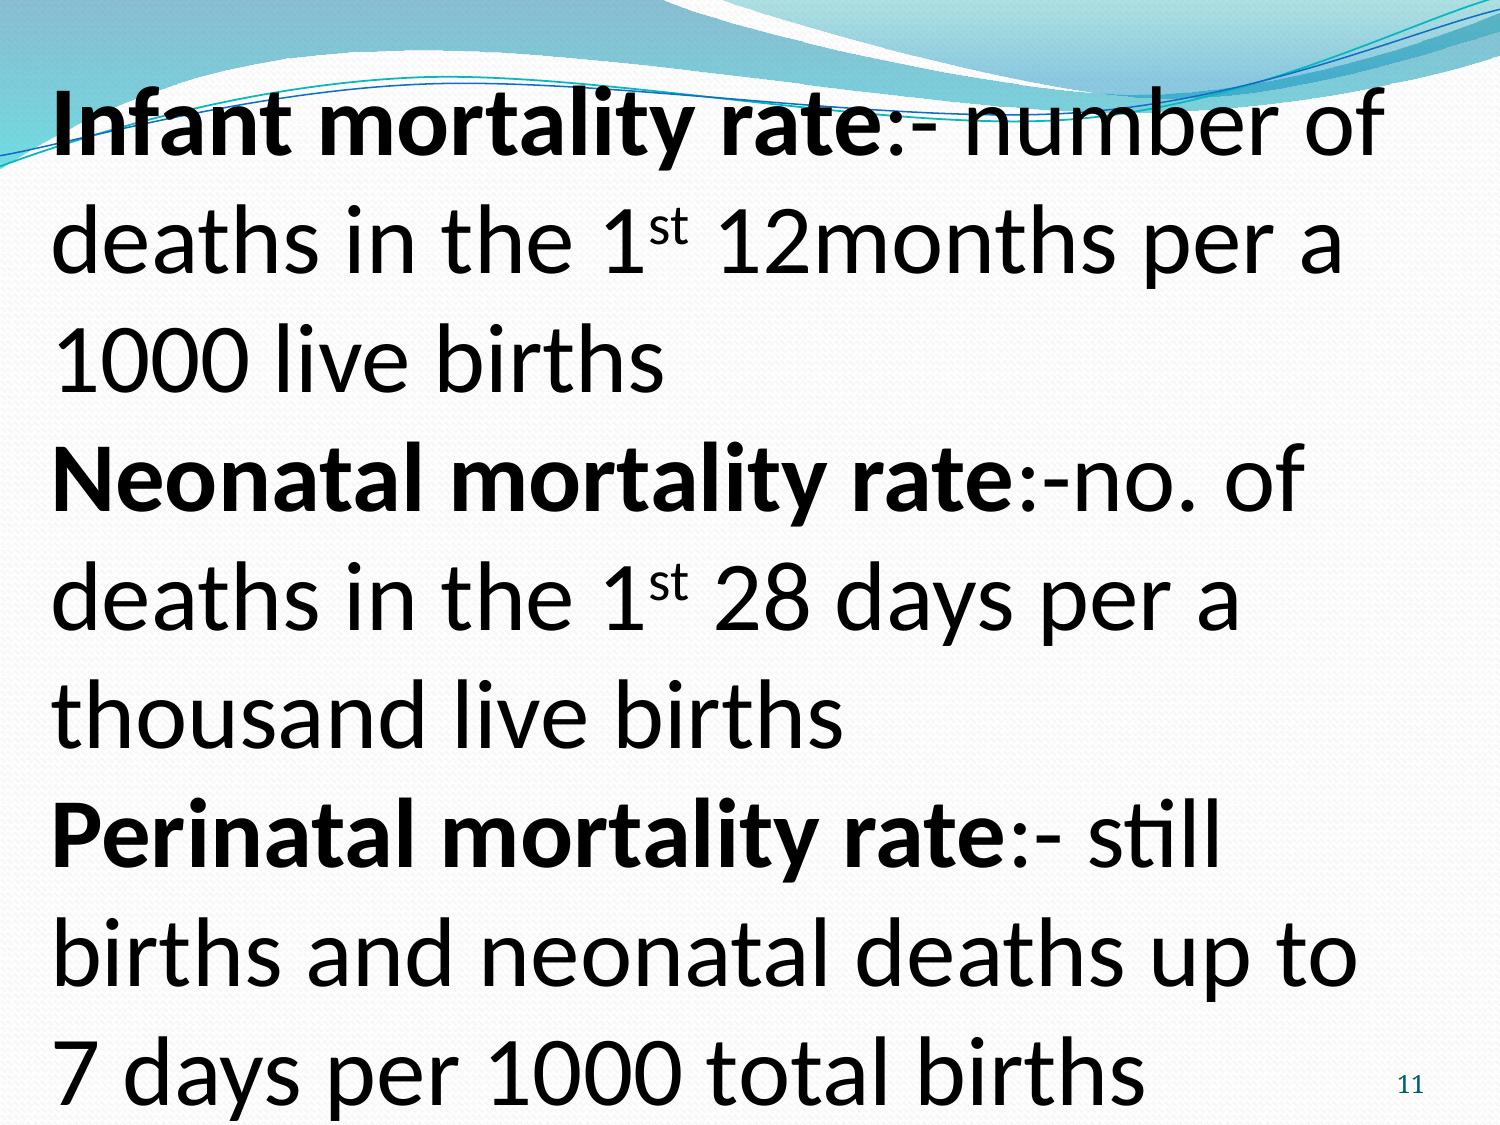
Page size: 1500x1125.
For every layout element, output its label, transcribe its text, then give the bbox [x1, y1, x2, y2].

title Infant mortality rate:- number of deaths in the 1st 12months per a 1000 live births Neonatal mortality rate:-no. of deaths in the 1st 28 days per a thousand live births Perinatal mortality rate:- still births and neonatal deaths up to 7 days per 1000 total births [50, 45, 1425, 1125]
slide_number 11 [1299, 1042, 1425, 1103]
